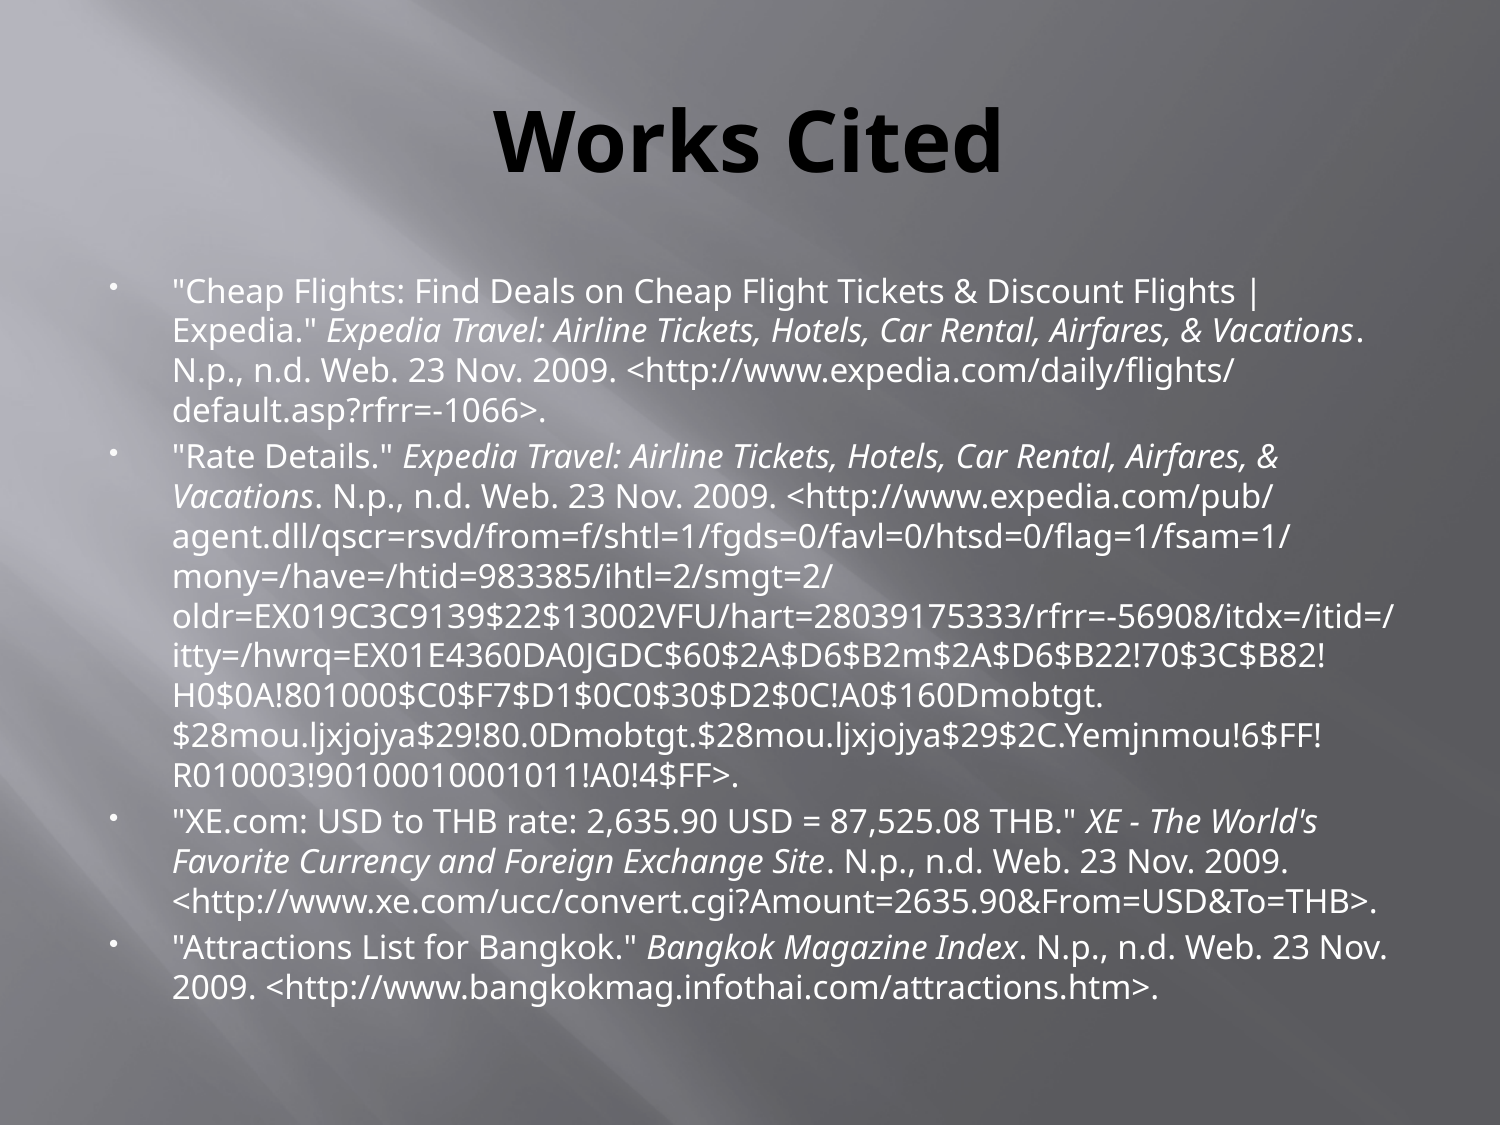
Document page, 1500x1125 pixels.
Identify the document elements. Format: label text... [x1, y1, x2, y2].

title Works Cited [75, 45, 1425, 233]
list "Cheap Flights: Find Deals on Cheap Flight Tickets & Discount Flights | Expedia." Expedia Travel: Airline Tickets, Hotels, Car Rental, Airfares, & Vacations. N.p., n.d. Web. 23 Nov. 2009. <http://www.expedia.com/daily/flights/default.asp?rfrr=-1066>. "Rate Details." Expedia Travel: Airline Tickets, Hotels, Car Rental, Airfares, & Vacations. N.p., n.d. Web. 23 Nov. 2009. <http://www.expedia.com/pub/agent.dll/qscr=rsvd/from=f/shtl=1/fgds=0/favl=0/htsd=0/flag=1/fsam=1/mony=/have=/htid=983385/ihtl=2/smgt=2/oldr=EX019C3C9139$22$13002VFU/hart=28039175333/rfrr=-56908/itdx=/itid=/itty=/hwrq=EX01E4360DA0JGDC$60$2A$D6$B2m$2A$D6$B22!70$3C$B82!H0$0A!801000$C0$F7$D1$0C0$30$D2$0C!A0$160Dmobtgt.$28mou.ljxjojya$29!80.0Dmobtgt.$28mou.ljxjojya$29$2C.Yemjnmou!6$FF!R010003!90100010001011!A0!4$FF>. "XE.com: USD to THB rate: 2,635.90 USD = 87,525.08 THB." XE - The World's Favorite Currency and Foreign Exchange Site. N.p., n.d. Web. 23 Nov. 2009. <http://www.xe.com/ucc/convert.cgi?Amount=2635.90&From=USD&To=THB>. "Attractions List for Bangkok." Bangkok Magazine Index. N.p., n.d. Web. 23 Nov. 2009. <http://www.bangkokmag.infothai.com/attractions.htm>. [75, 262, 1425, 1035]
